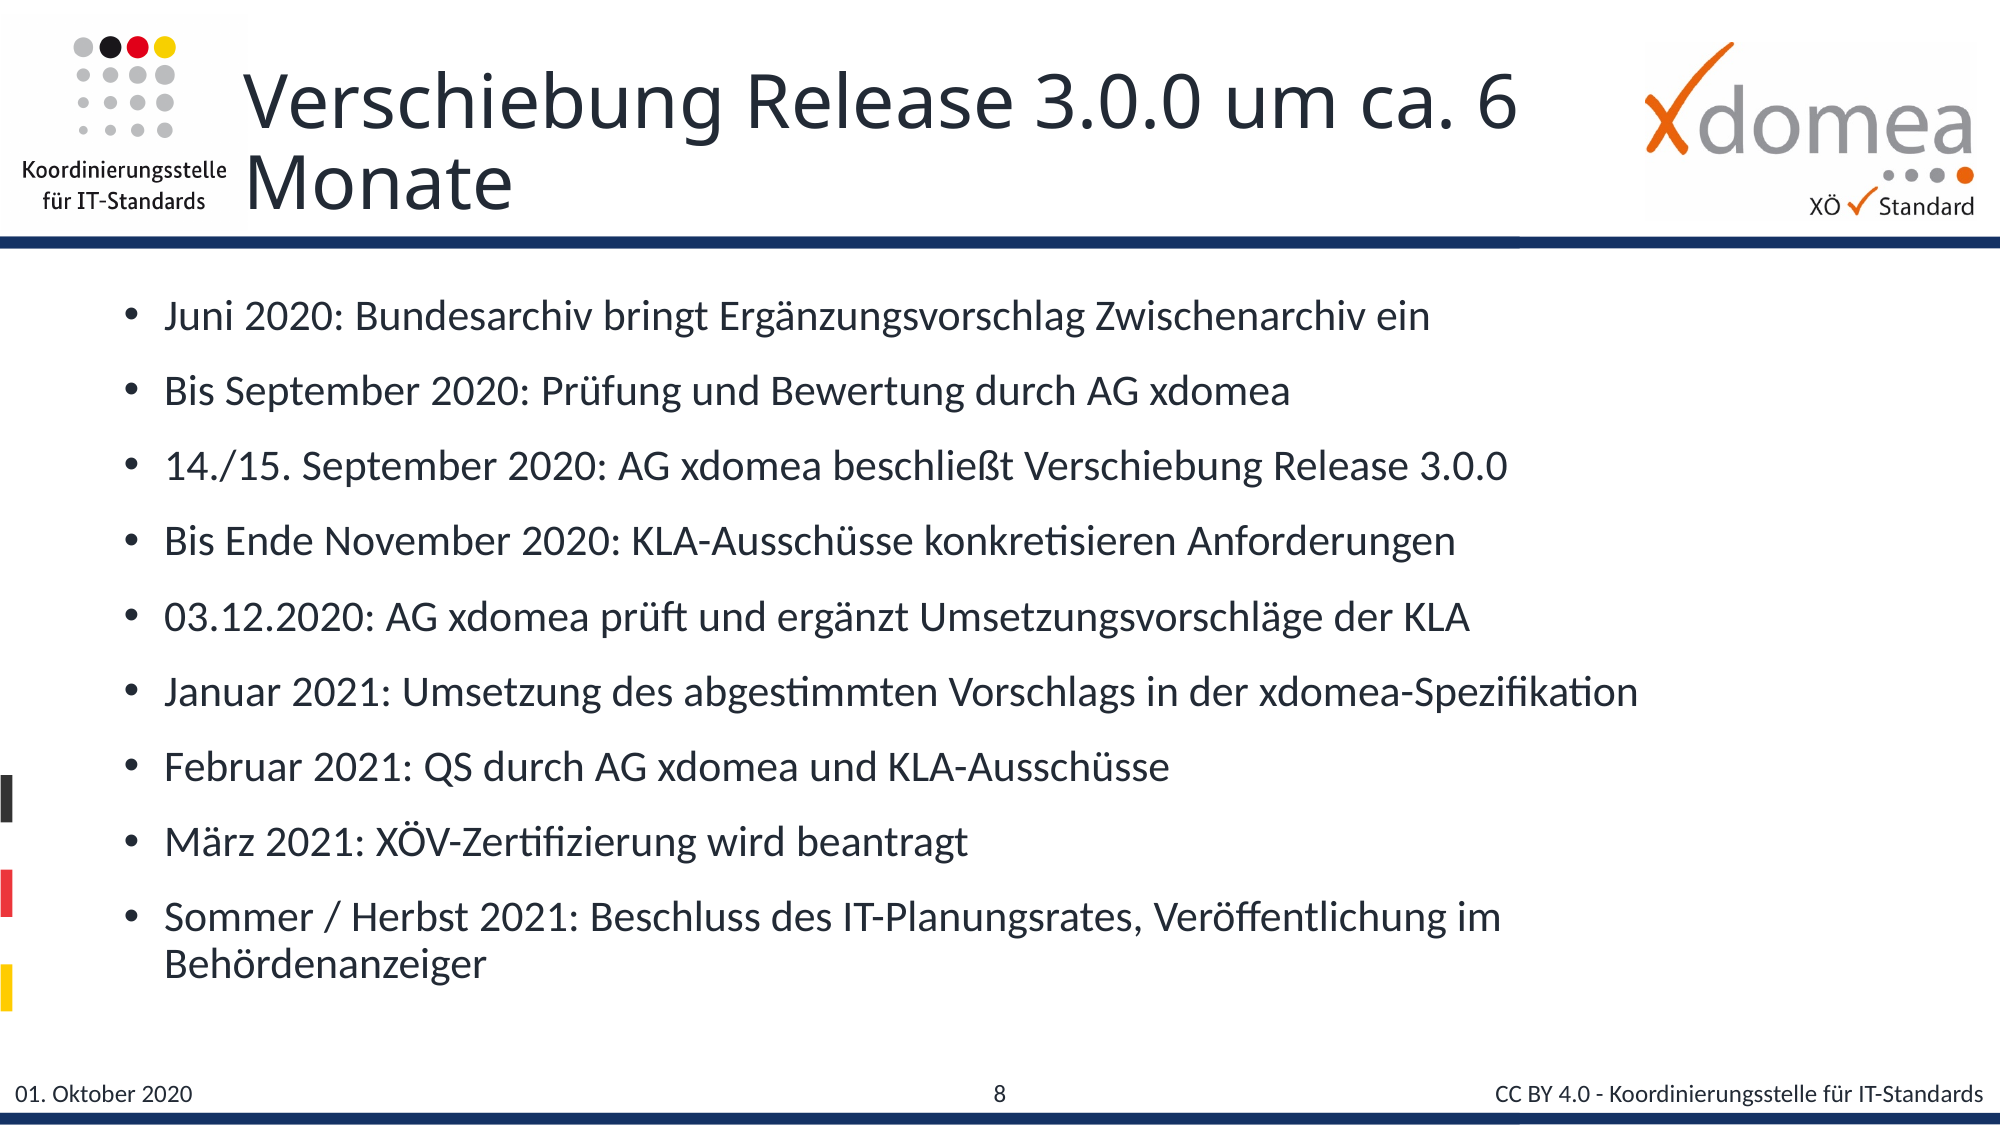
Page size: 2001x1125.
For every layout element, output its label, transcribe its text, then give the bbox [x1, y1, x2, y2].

footer CC BY 4.0 - Koordinierungsstelle für IT-Standards [1307, 1062, 2000, 1123]
list Juni 2020: Bundesarchiv bringt Ergänzungsvorschlag Zwischenarchiv ein Bis September 2020: Prüfung und Bewertung durch AG xdomea 14./15. September 2020: AG xdomea beschließt Verschiebung Release 3.0.0 Bis Ende November 2020: KLA-Ausschüsse konkretisieren Anforderungen 03.12.2020: AG xdomea prüft und ergänzt Umsetzungsvorschläge der KLA Januar 2021: Umsetzung des abgestimmten Vorschlags in der xdomea-Spezifikation Februar 2021: QS durch AG xdomea und KLA-Ausschüsse März 2021: XÖV-Zertifizierung wird beantragt Sommer / Herbst 2021: Beschluss des IT-Planungsrates, Veröffentlichung im Behördenanzeiger [76, 285, 1721, 1010]
picture [1790, 42, 1977, 221]
picture [1, 14, 248, 231]
slide_number 8 [813, 1062, 1187, 1123]
title Verschiebung Release 3.0.0 um ca. 6 Monate [244, 36, 1790, 226]
